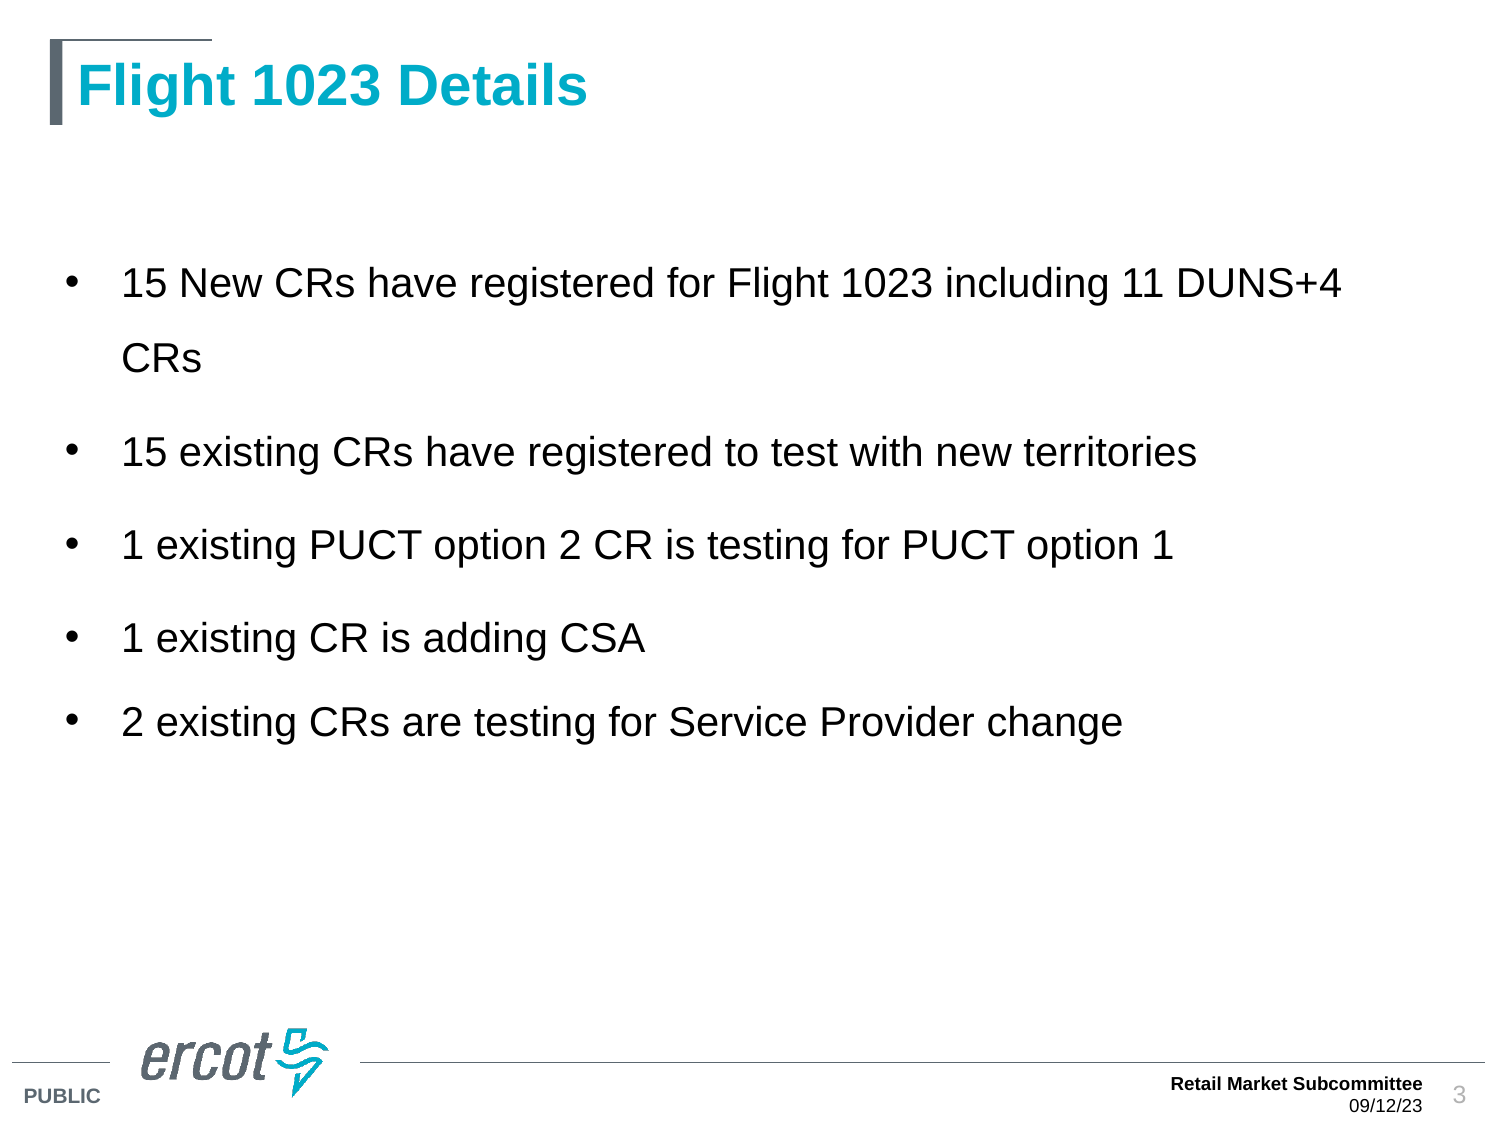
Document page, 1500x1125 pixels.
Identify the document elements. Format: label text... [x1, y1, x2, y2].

slide_number 3 [1438, 1076, 1475, 1112]
picture [137, 1024, 332, 1100]
title Flight 1023 Details [62, 39, 1450, 223]
list 15 New CRs have registered for Flight 1023 including 11 DUNS+4 CRs 15 existing CRs have registered to test with new territories 1 existing PUCT option 2 CR is testing for PUCT option 1 1 existing CR is adding CSA 2 existing CRs are testing for Service Provider change [50, 223, 1450, 929]
text_box Retail Market Subcommittee 09/12/23 [1149, 1064, 1438, 1125]
